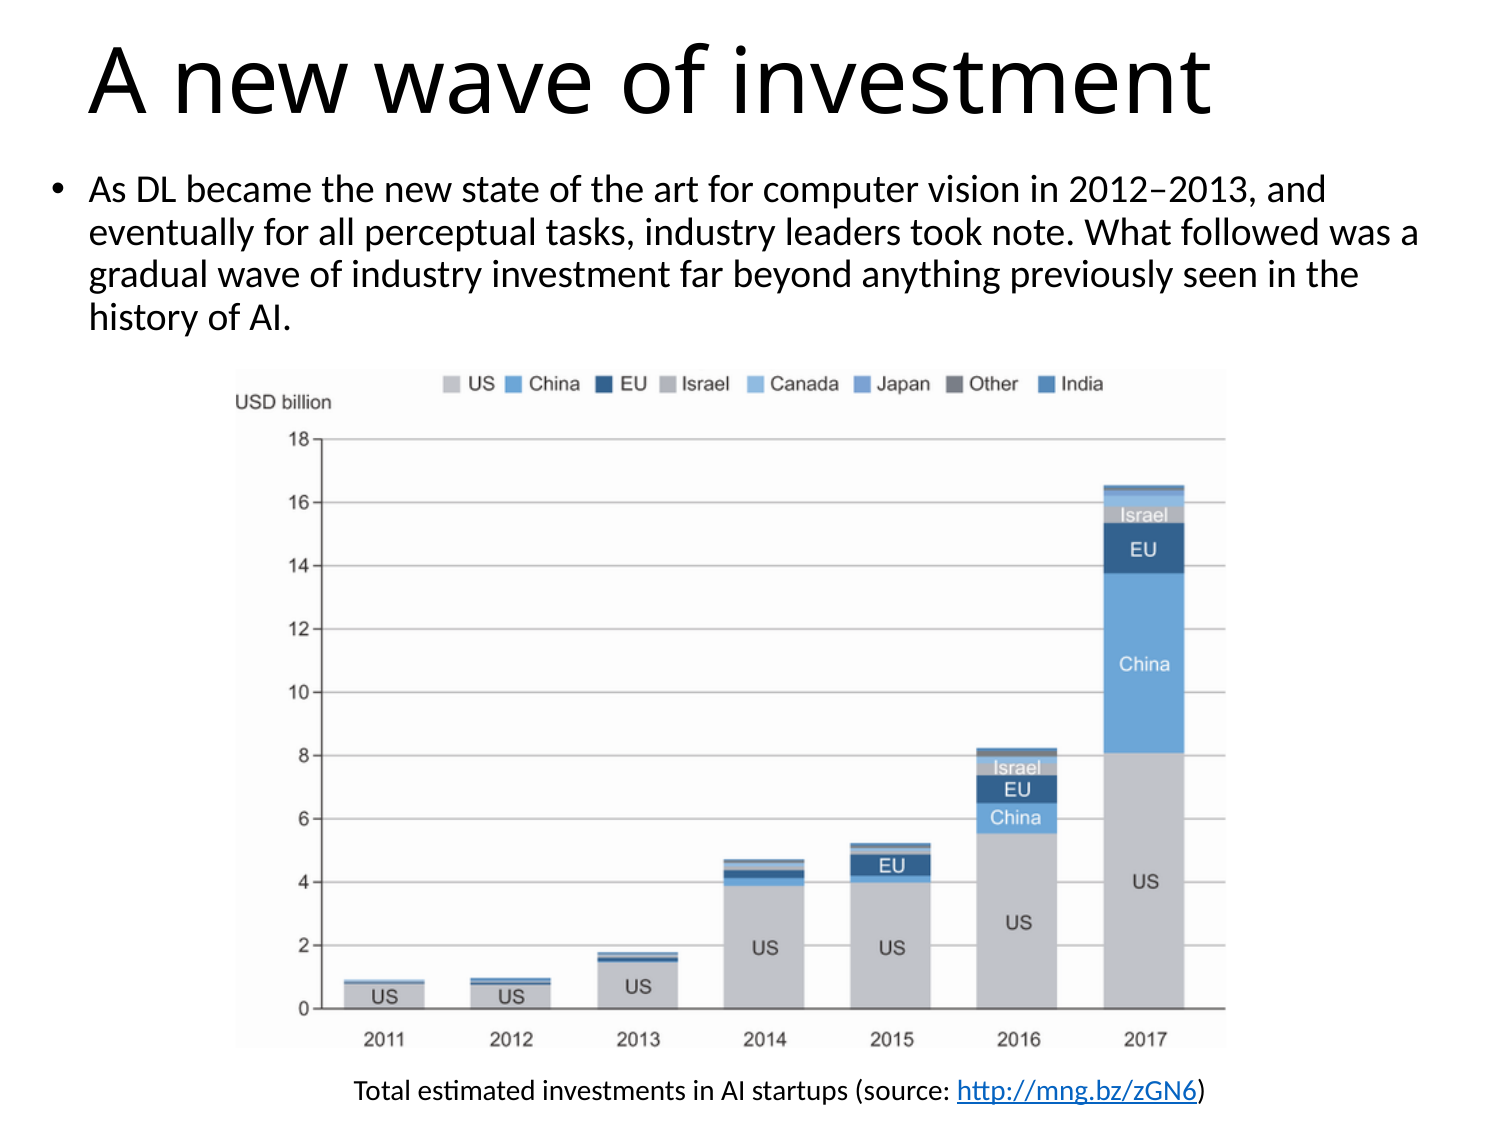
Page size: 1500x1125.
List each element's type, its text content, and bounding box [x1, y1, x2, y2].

picture [235, 369, 1227, 1048]
title A new wave of investment [73, 24, 1486, 145]
text_box As DL became the new state of the art for computer vision in 2012–2013, and eventually for all perceptual tasks, industry leaders took note. What followed was a gradual wave of industry investment far beyond anything previously seen in the history of AI. [35, 160, 1471, 354]
text_box Total estimated investments in AI startups (source: http://mng.bz/zGN6) [288, 1063, 1272, 1114]
